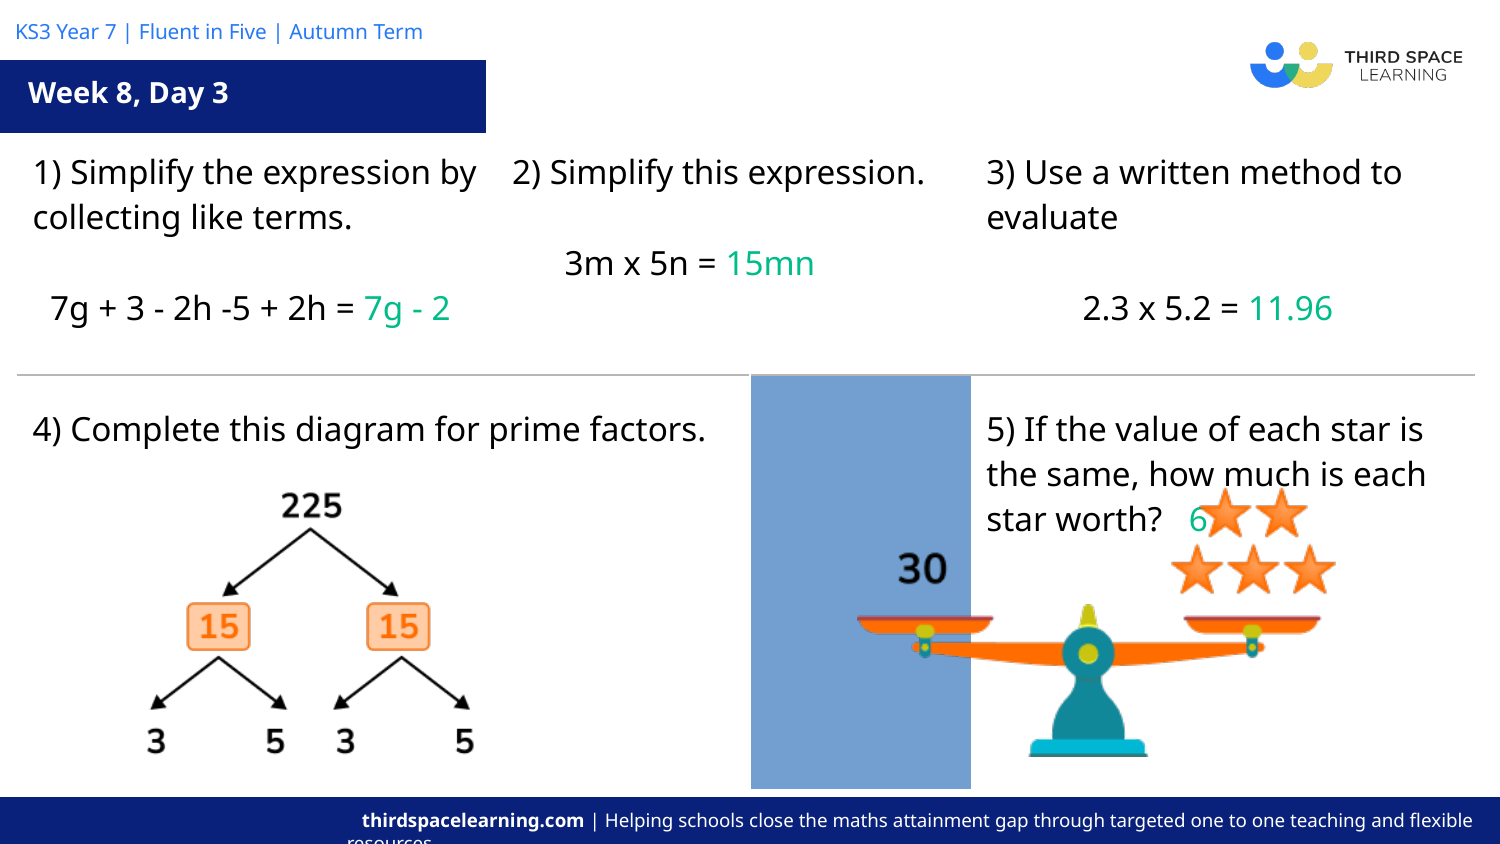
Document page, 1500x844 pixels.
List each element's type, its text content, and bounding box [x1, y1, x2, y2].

table_header 3) Use a written method to evaluate 2.3 x 5.2 = 11.96 [972, 142, 1474, 374]
table_header 1) Simplify the expression by collecting like terms. 7g + 3 - 2h -5 + 2h = 7g - 2 [19, 142, 496, 374]
table_cell 4) Complete this diagram for prime factors. [19, 376, 749, 788]
picture [1250, 33, 1465, 99]
picture [857, 487, 1337, 757]
text_box Week 8, Day 3 [13, 59, 383, 125]
table_cell 5) If the value of each star is the same, how much is each star worth? 6 [972, 376, 1474, 788]
picture [146, 485, 475, 766]
table_header 2) Simplify this expression. 3m x 5n = 15mn [498, 142, 971, 374]
